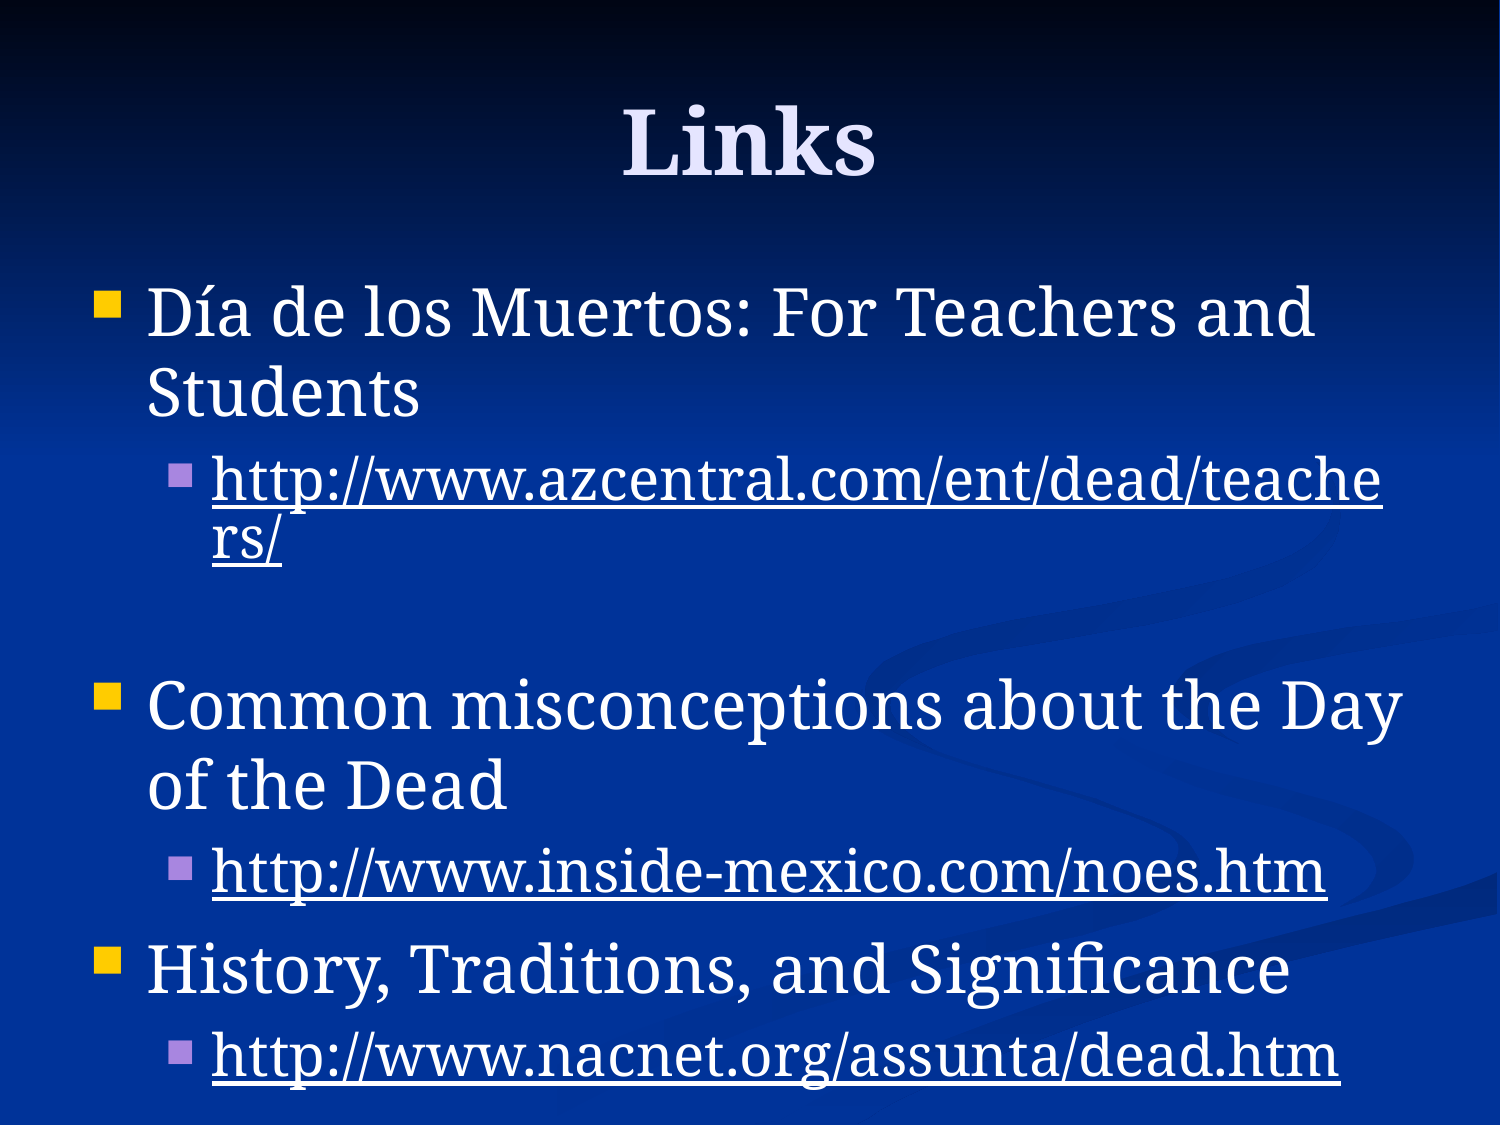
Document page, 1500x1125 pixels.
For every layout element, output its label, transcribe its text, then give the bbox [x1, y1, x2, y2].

list Día de los Muertos: For Teachers and Students http://www.azcentral.com/ent/dead/teachers/ Common misconceptions about the Day of the Dead http://www.inside-mexico.com/noes.htm History, Traditions, and Significance http://www.nacnet.org/assunta/dead.htm [74, 262, 1426, 1006]
title Links [74, 44, 1426, 233]
